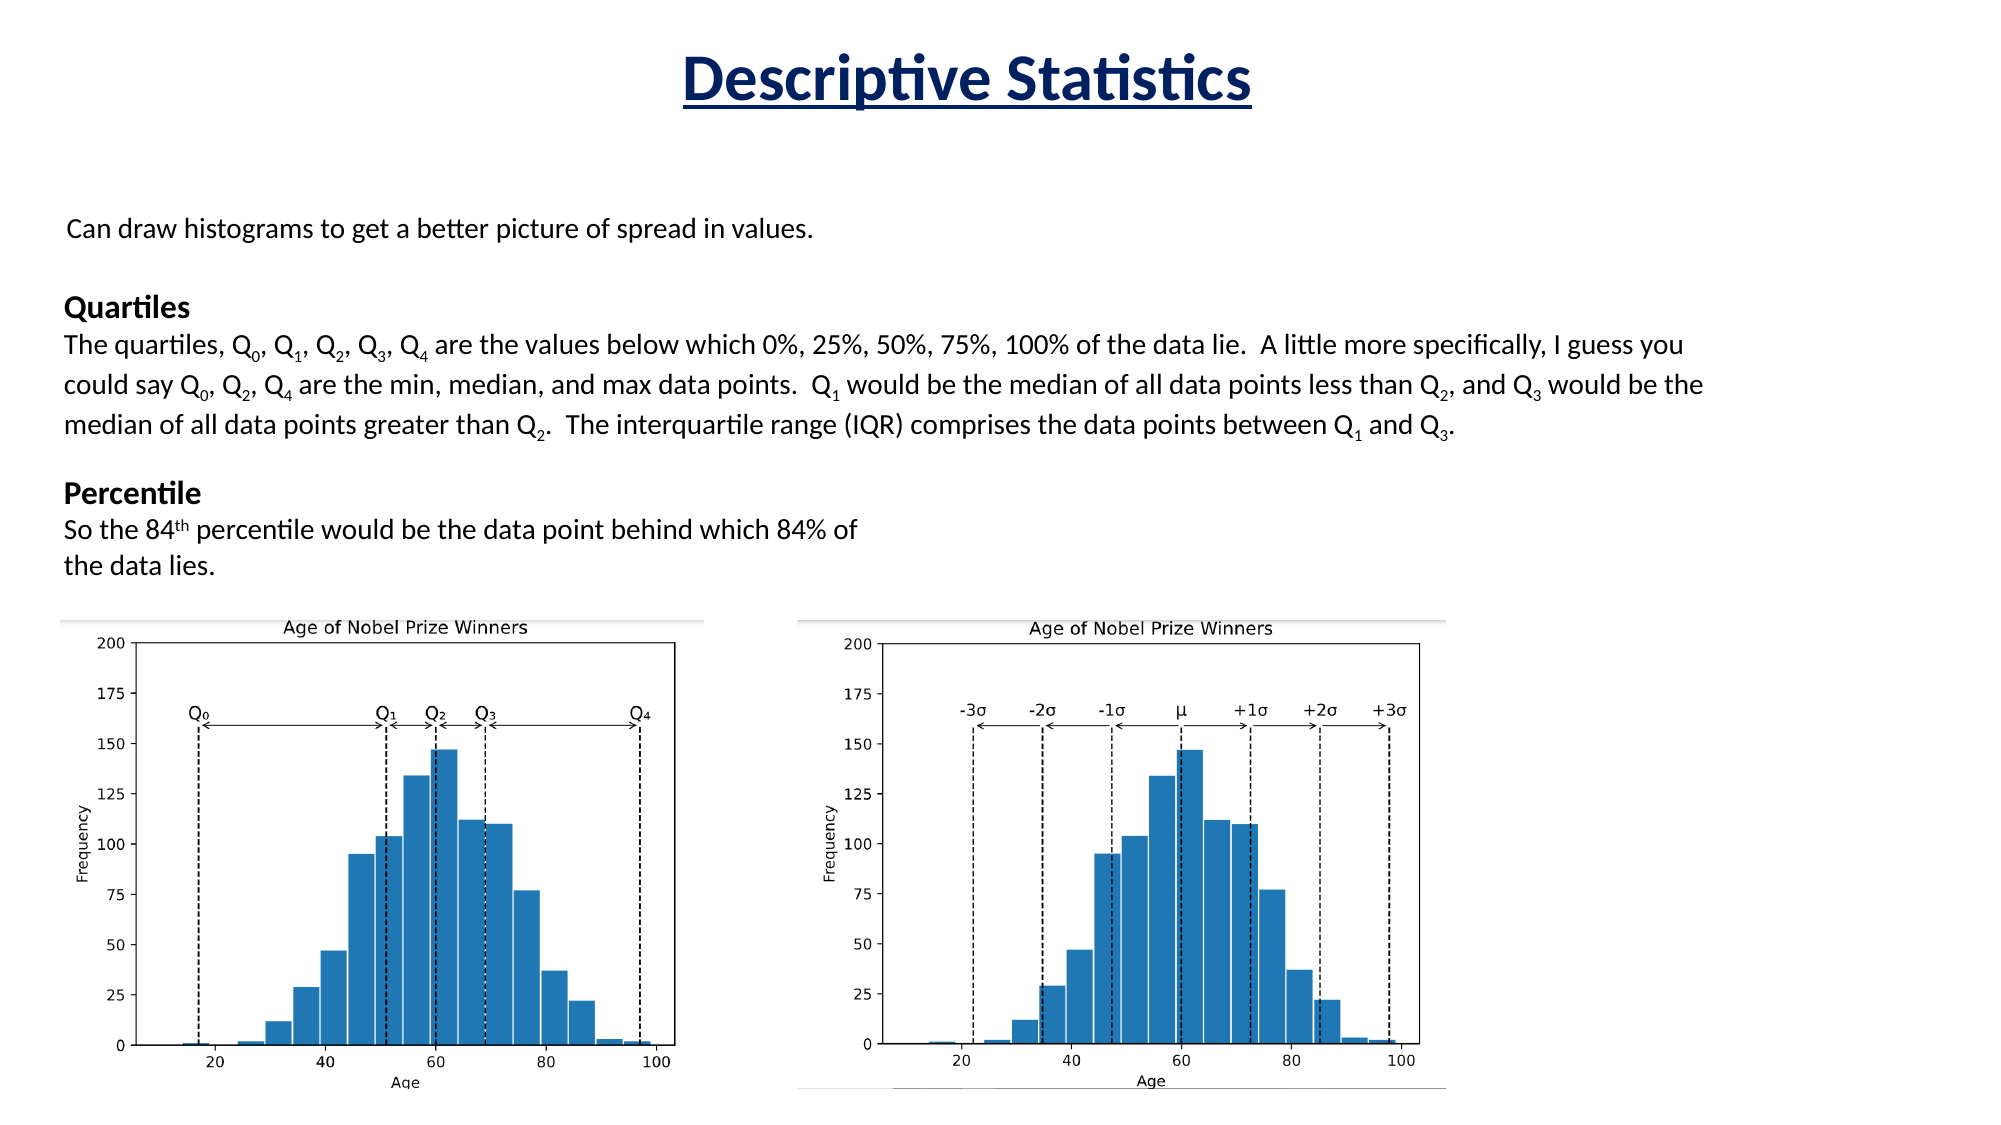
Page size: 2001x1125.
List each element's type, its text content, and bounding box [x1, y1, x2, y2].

text_box Percentile So the 84th percentile would be the data point behind which 84% of the data lies. [49, 463, 914, 589]
text_box Descriptive Statistics [668, 26, 1454, 122]
picture [797, 620, 1446, 1089]
text_box Quartiles The quartiles, Q0, Q1, Q2, Q3, Q4 are the values below which 0%, 25%, 50%, 75%, 100% of the data lie. A little more specifically, I guess you could say Q0, Q2, Q4 are the min, median, and max data points. Q1 would be the median of all data points less than Q2, and Q3 would be the median of all data points greater than Q2. The interquartile range (IQR) comprises the data points between Q1 and Q3. [49, 278, 1759, 453]
picture [59, 620, 704, 1089]
text_box Can draw histograms to get a better picture of spread in values. [51, 201, 954, 252]
